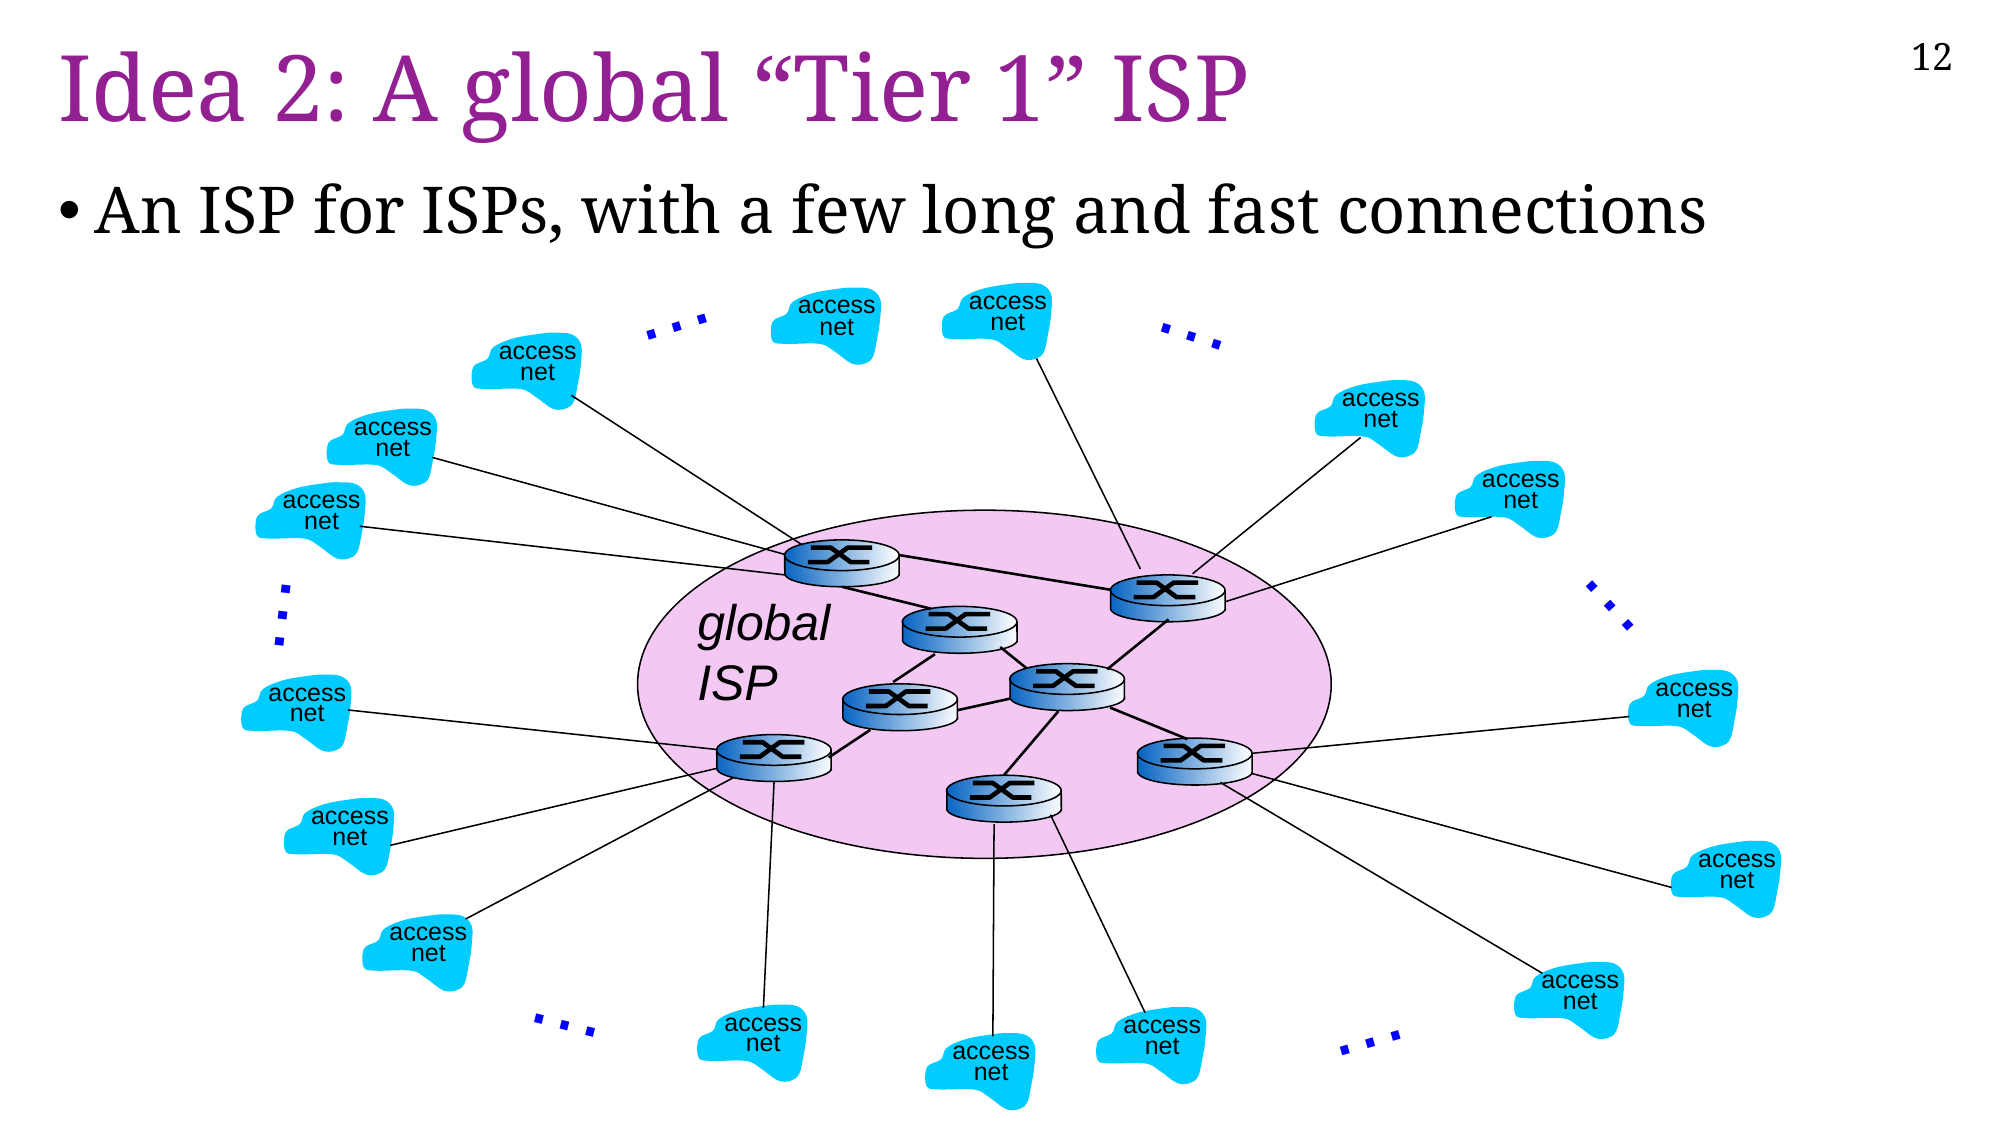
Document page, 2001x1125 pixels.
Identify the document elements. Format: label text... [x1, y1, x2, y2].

list An ISP for ISPs, with a few long and fast connections [43, 170, 1953, 256]
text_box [196, 241, 1799, 1125]
title Idea 2: A global “Tier 1” ISP [43, 25, 1953, 160]
